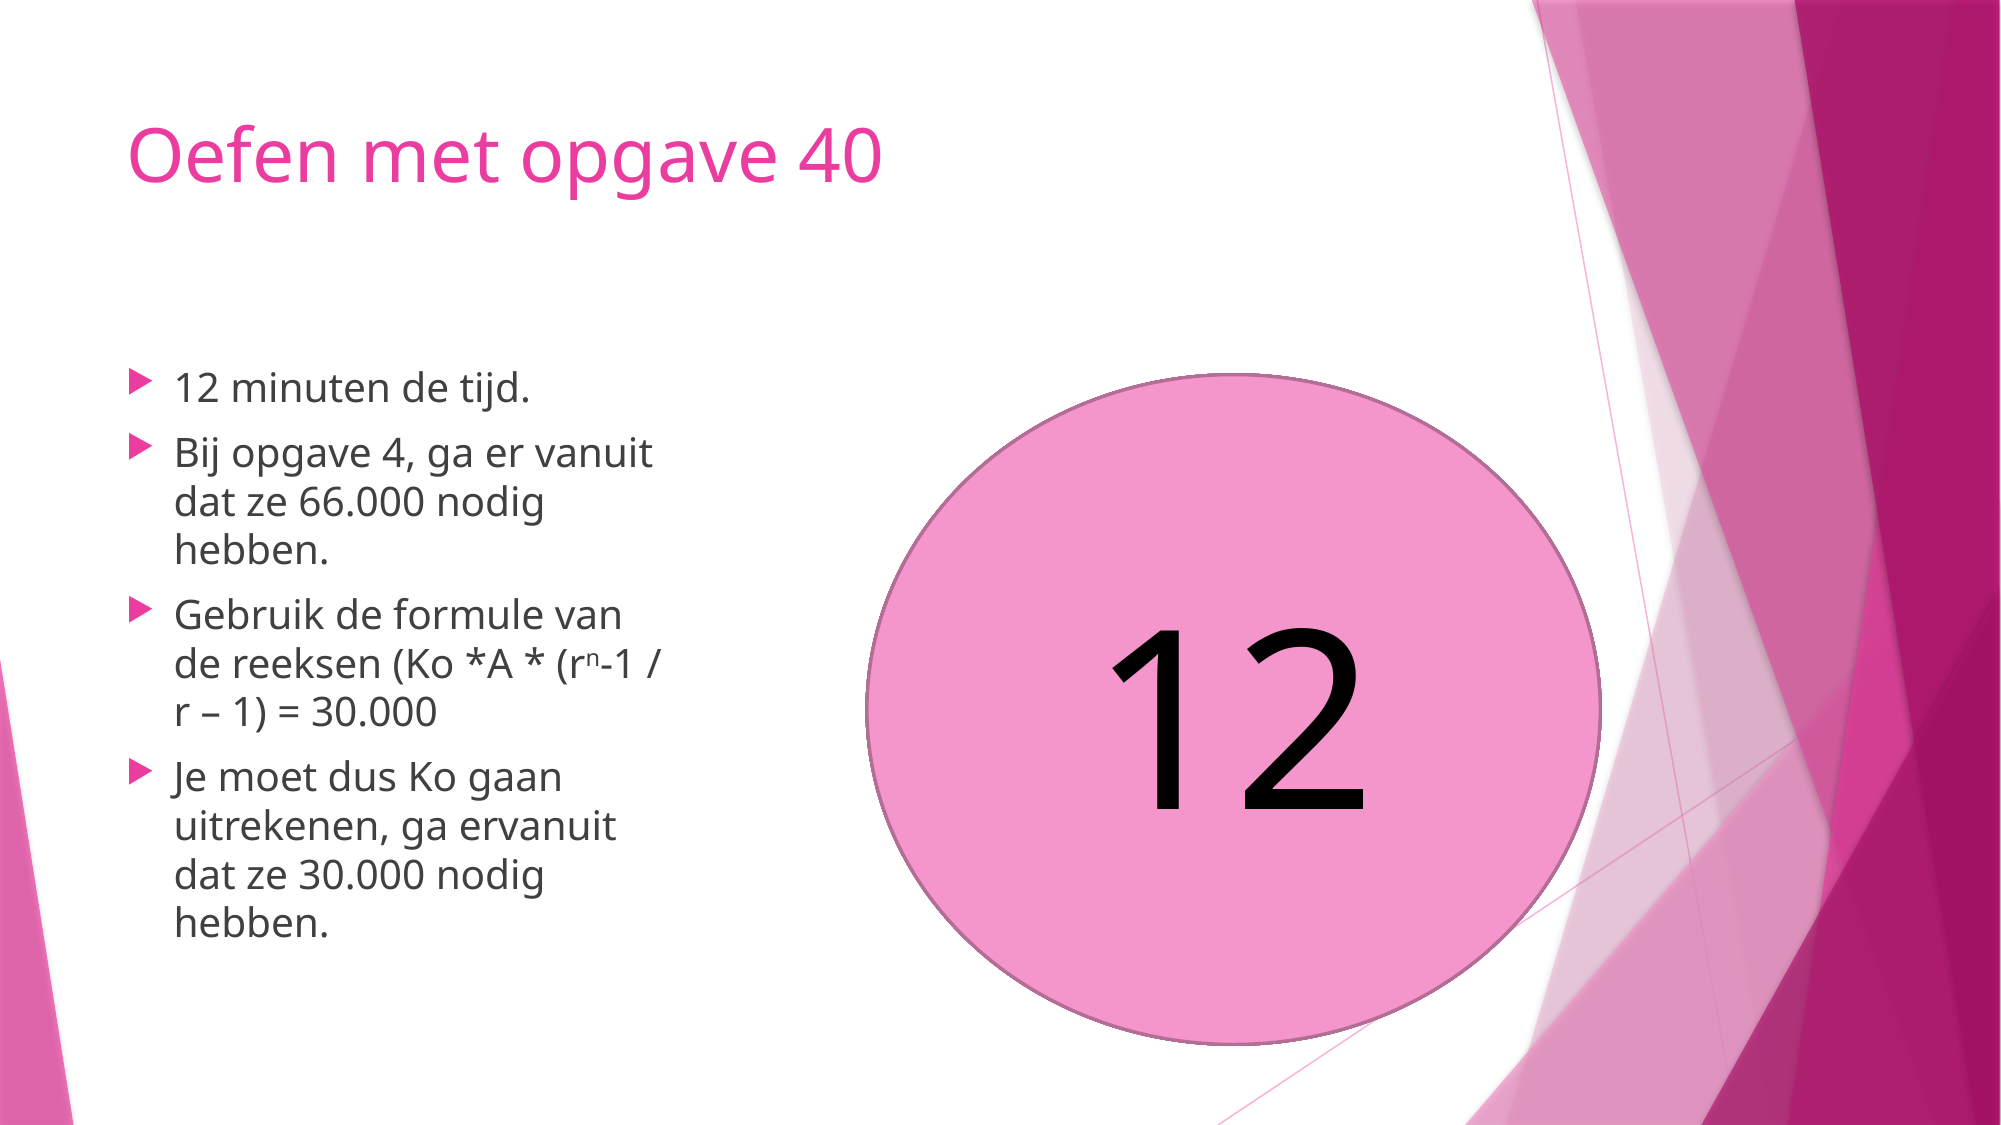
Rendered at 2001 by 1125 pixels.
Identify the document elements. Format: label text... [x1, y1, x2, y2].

title Oefen met opgave 40 [111, 99, 1522, 317]
text_box 12 [865, 373, 1602, 1046]
list 12 minuten de tijd. Bij opgave 4, ga er vanuit dat ze 66.000 nodig hebben. Gebruik de formule van de reeksen (Ko *A * (rn-1 / r – 1) = 30.000 Je moet dus Ko gaan uitrekenen, ga ervanuit dat ze 30.000 nodig hebben. [111, 354, 689, 960]
